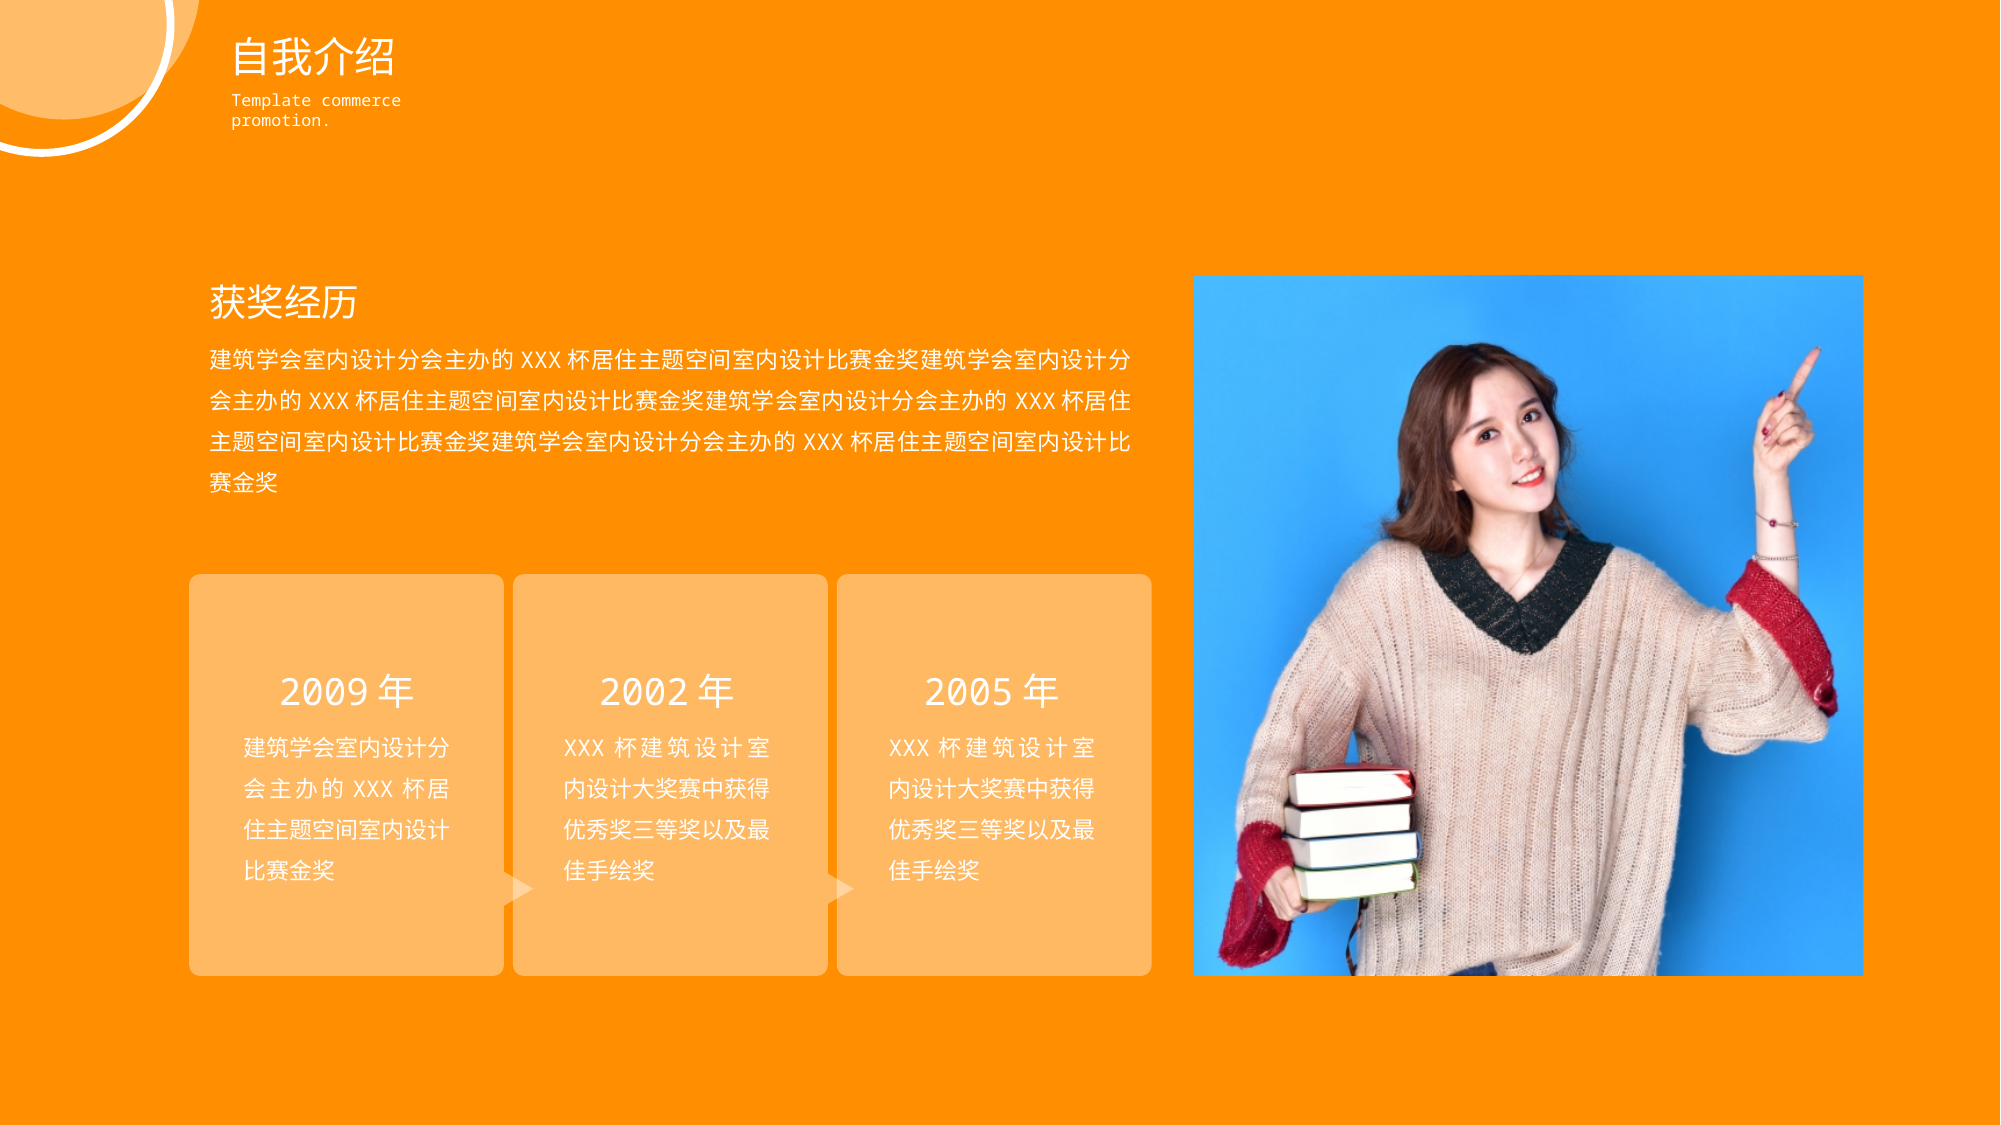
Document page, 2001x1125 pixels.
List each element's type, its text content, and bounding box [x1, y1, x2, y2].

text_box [0, 0, 503, 153]
text_box 建筑学会室内设计分会主办的XXX杯居住主题空间室内设计比赛金奖 [223, 709, 471, 895]
text_box XXX杯建筑设计室内设计大奖赛中获得优秀奖三等奖以及最佳手绘奖 [868, 709, 1116, 895]
text_box 2005年 [868, 657, 1116, 709]
text_box 获奖经历 [189, 269, 1152, 321]
text_box [511, 573, 856, 977]
text_box [1193, 274, 1865, 977]
text_box 2002年 [543, 657, 791, 709]
text_box [188, 573, 536, 977]
text_box 2009年 [223, 657, 471, 709]
text_box [835, 573, 1153, 977]
text_box 建筑学会室内设计分会主办的XXX杯居住主题空间室内设计比赛金奖建筑学会室内设计分会主办的XXX杯居住主题空间室内设计比赛金奖建筑学会室内设计分会主办的XXX杯居住主题空间室内设计比赛金奖建筑学会室内设计分会主办的XXX杯居住主题空间室内设计比赛金奖 [189, 321, 1152, 507]
text_box XXX杯建筑设计室内设计大奖赛中获得优秀奖三等奖以及最佳手绘奖 [543, 709, 791, 895]
